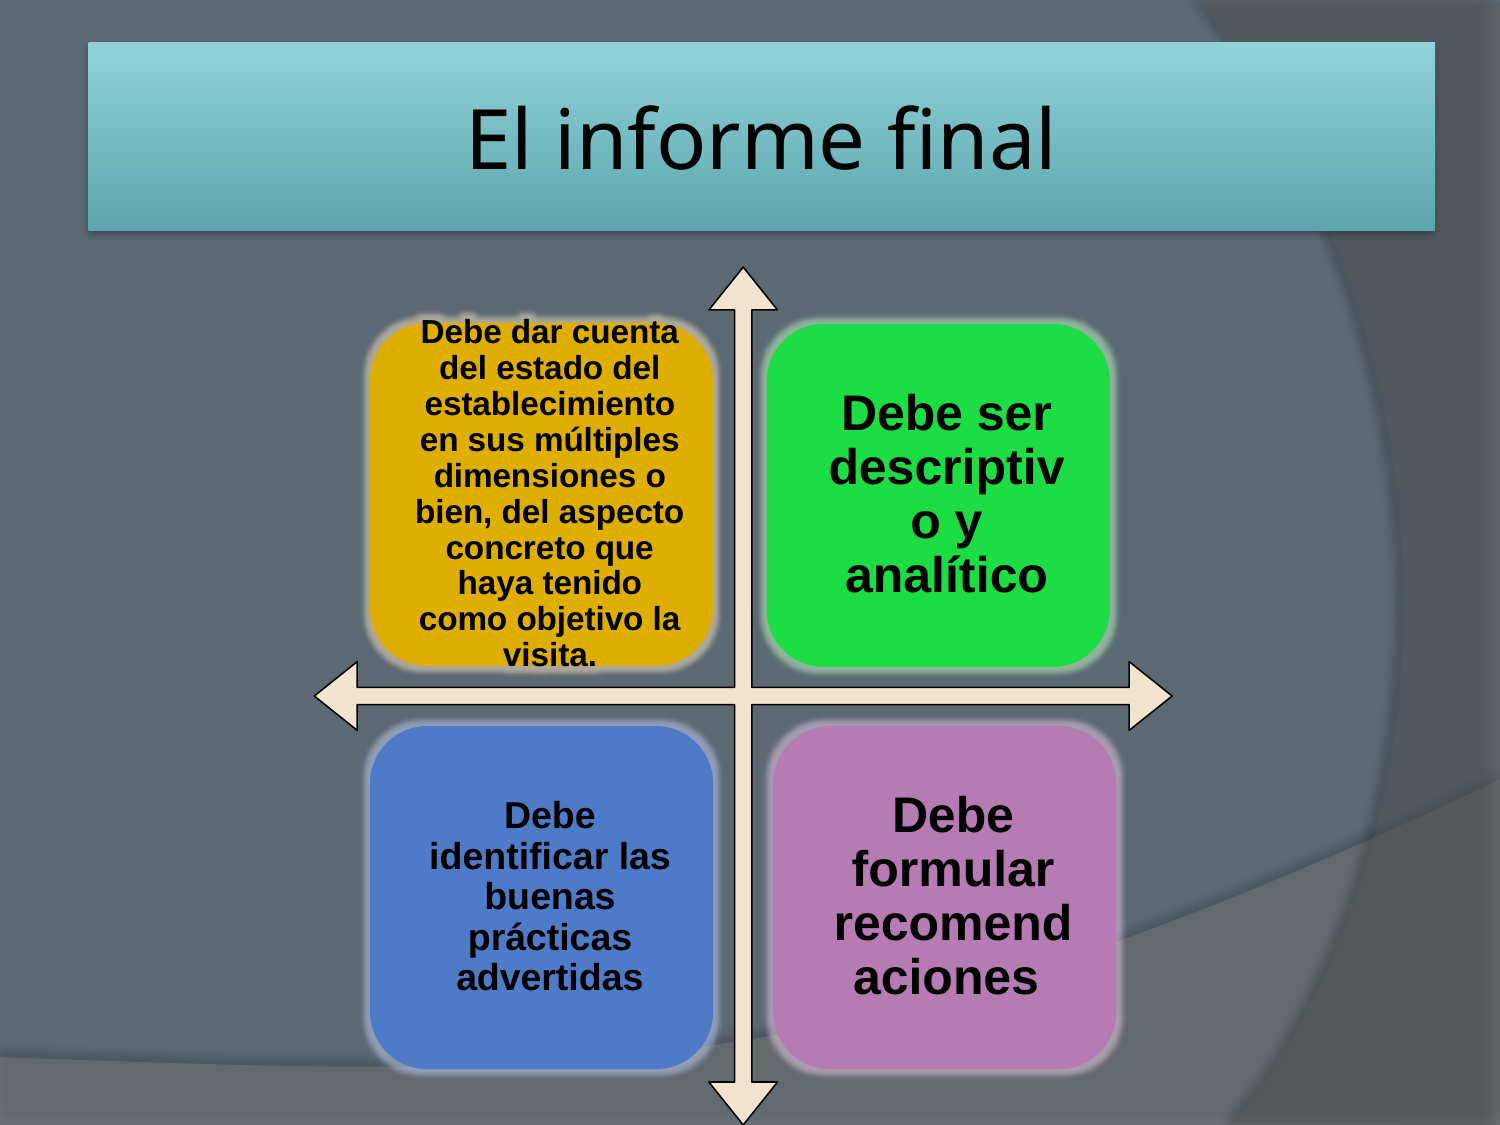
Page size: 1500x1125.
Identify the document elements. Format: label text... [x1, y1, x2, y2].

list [74, 266, 1412, 1125]
title El informe final [88, 42, 1436, 231]
